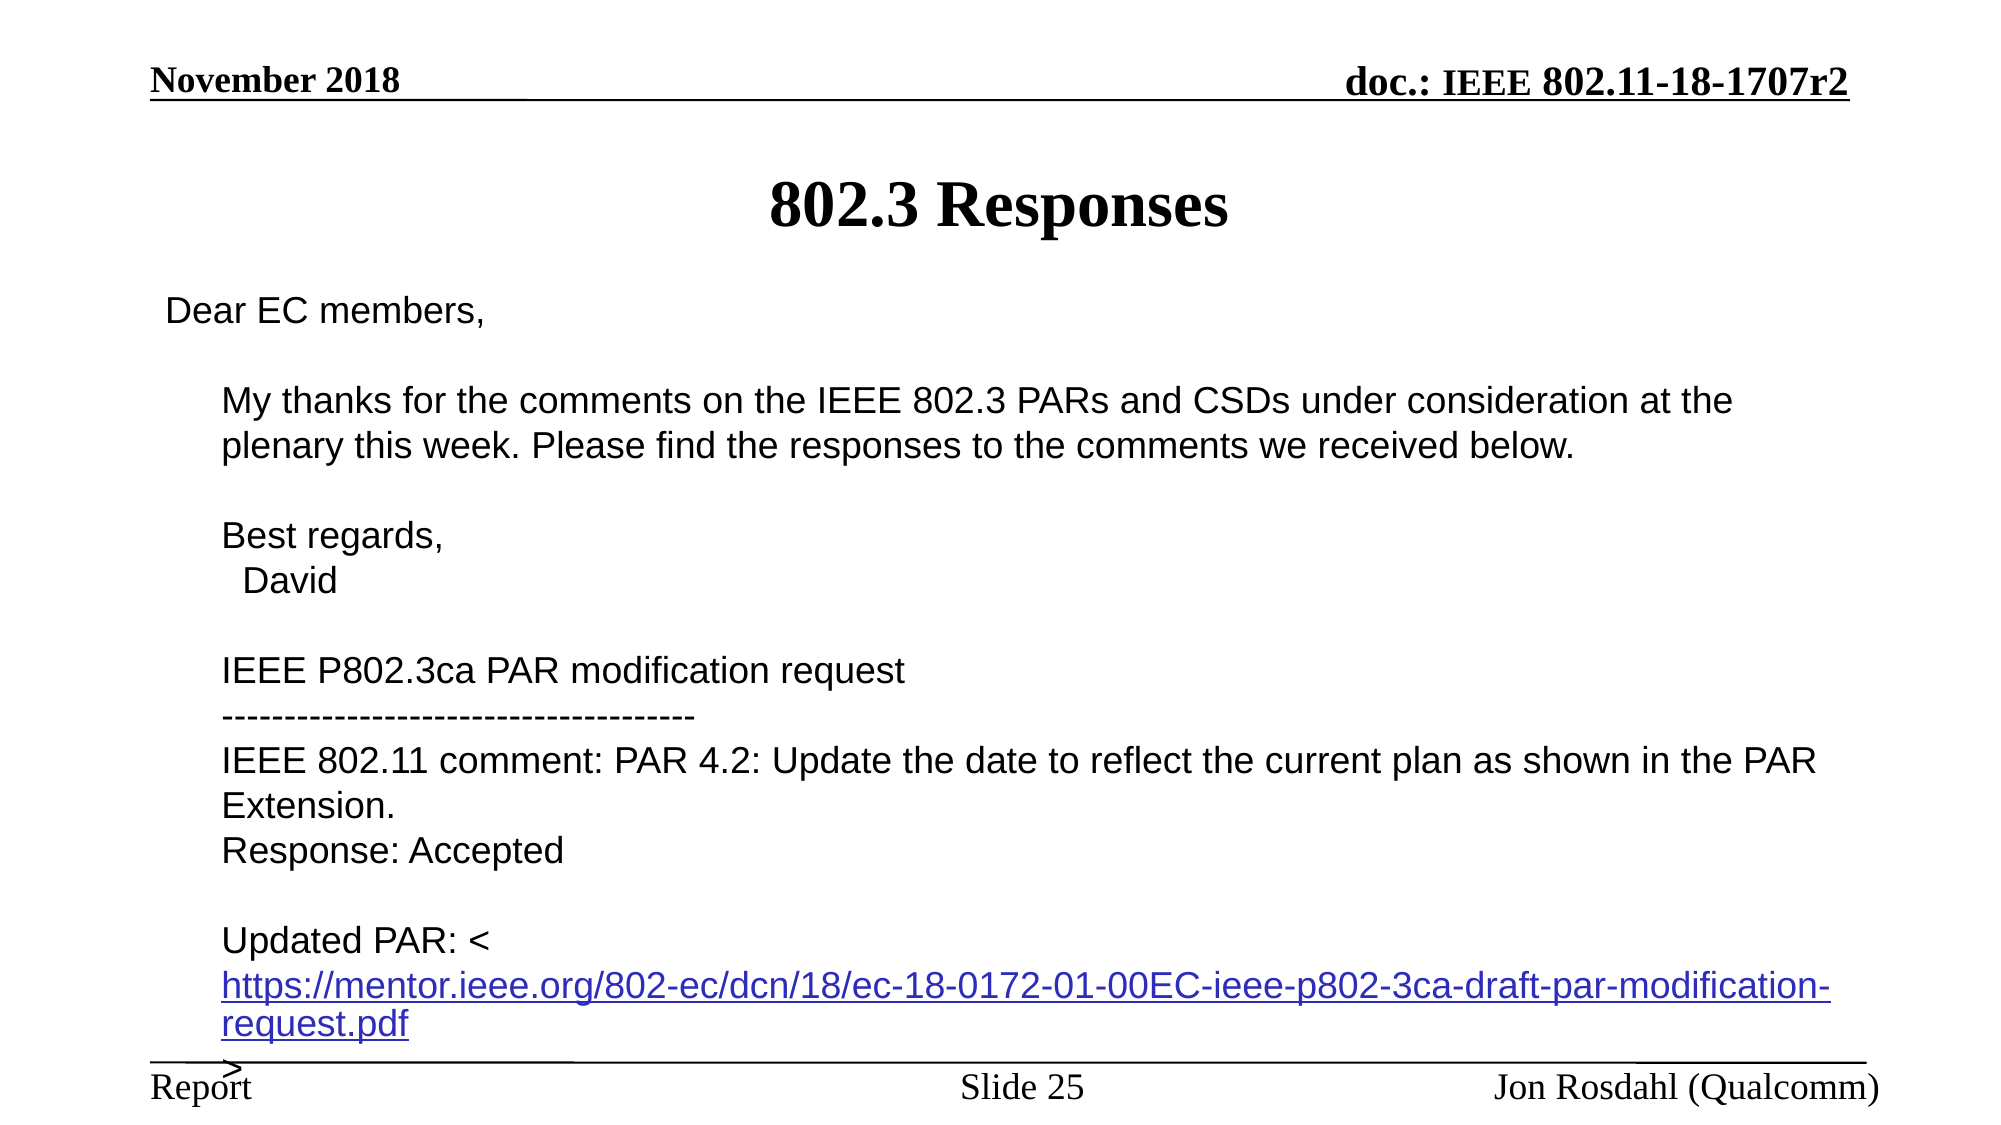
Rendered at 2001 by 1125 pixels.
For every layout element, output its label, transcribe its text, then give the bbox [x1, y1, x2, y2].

footer Jon Rosdahl (Qualcomm) [1436, 1061, 1881, 1108]
list Dear EC members, My thanks for the comments on the IEEE 802.3 PARs and CSDs under consideration at the plenary this week. Please find the responses to the comments we received below. Best regards, David IEEE P802.3ca PAR modification request -------------------------------------- IEEE 802.11 comment: PAR 4.2: Update the date to reflect the current plan as shown in the PAR Extension. Response: Accepted Updated PAR: <https://mentor.ieee.org/802-ec/dcn/18/ec-18-0172-01-00EC-ieee-p802-3ca-draft-par-modification-request.pdf> [149, 278, 1850, 1000]
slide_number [149, 49, 431, 100]
title 802.3 Responses [149, 112, 1850, 278]
slide_number Slide 25 [950, 1061, 1095, 1125]
